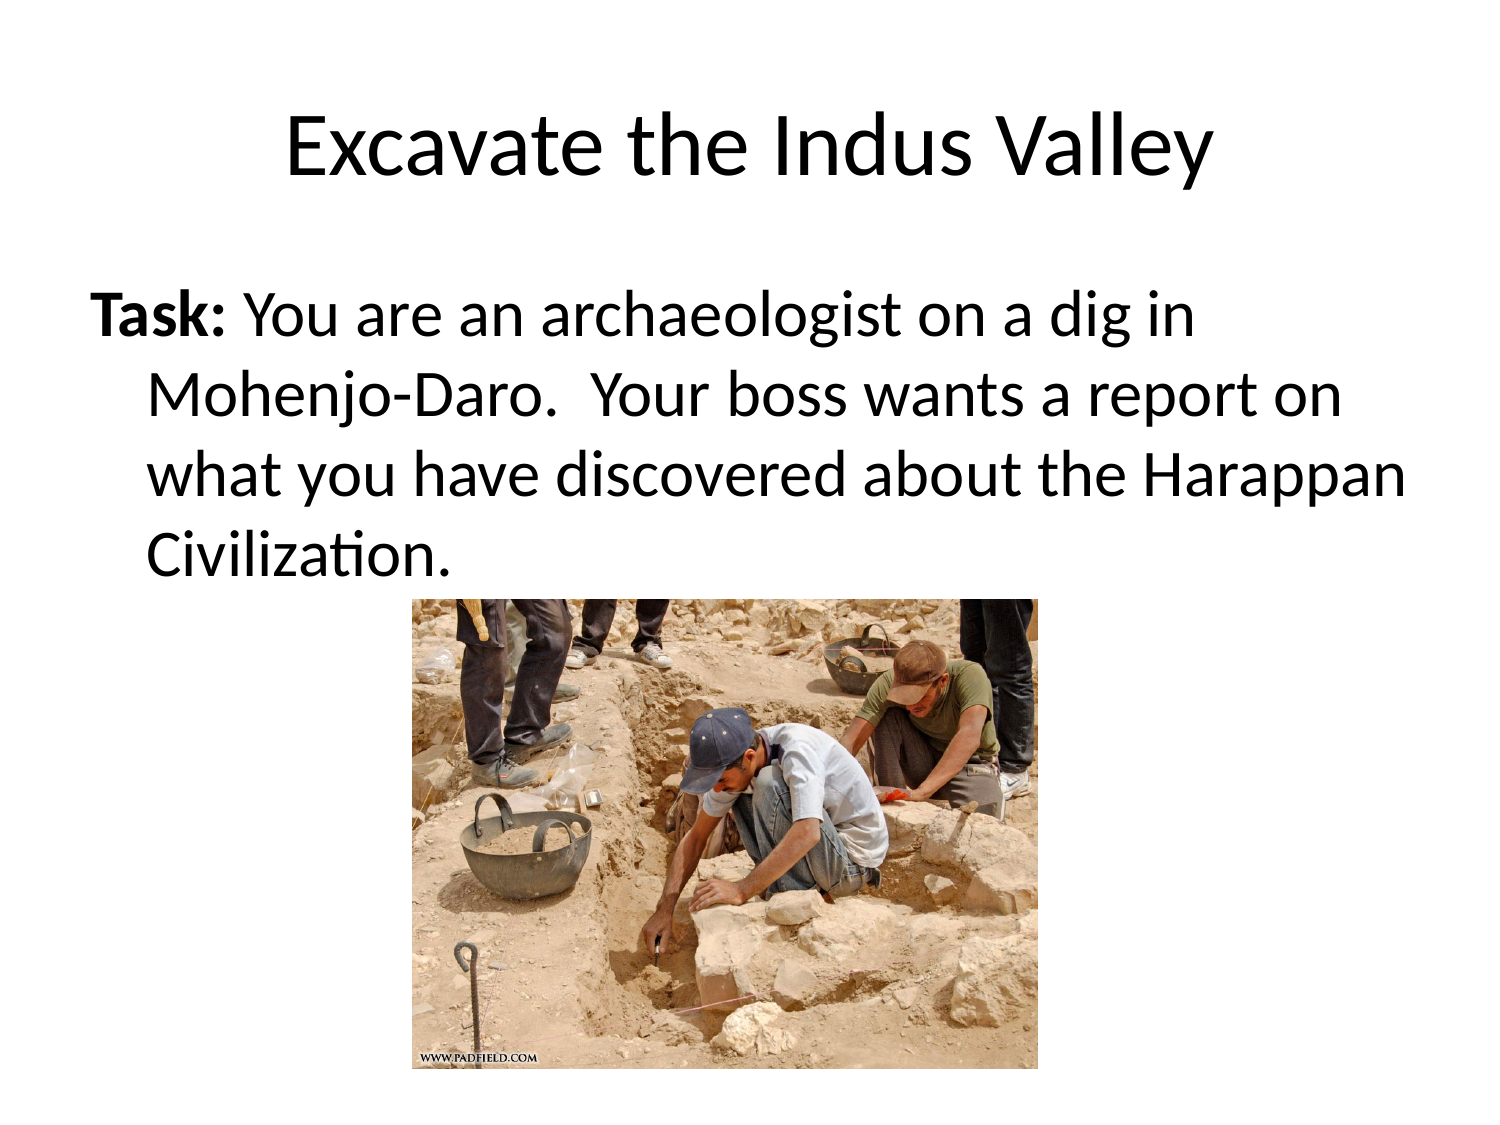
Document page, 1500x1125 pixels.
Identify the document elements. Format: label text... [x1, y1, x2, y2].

title Excavate the Indus Valley [75, 45, 1425, 233]
list Task: You are an archaeologist on a dig in Mohenjo-Daro. Your boss wants a report on what you have discovered about the Harappan Civilization. [75, 262, 1425, 1005]
picture [412, 599, 1038, 1069]
